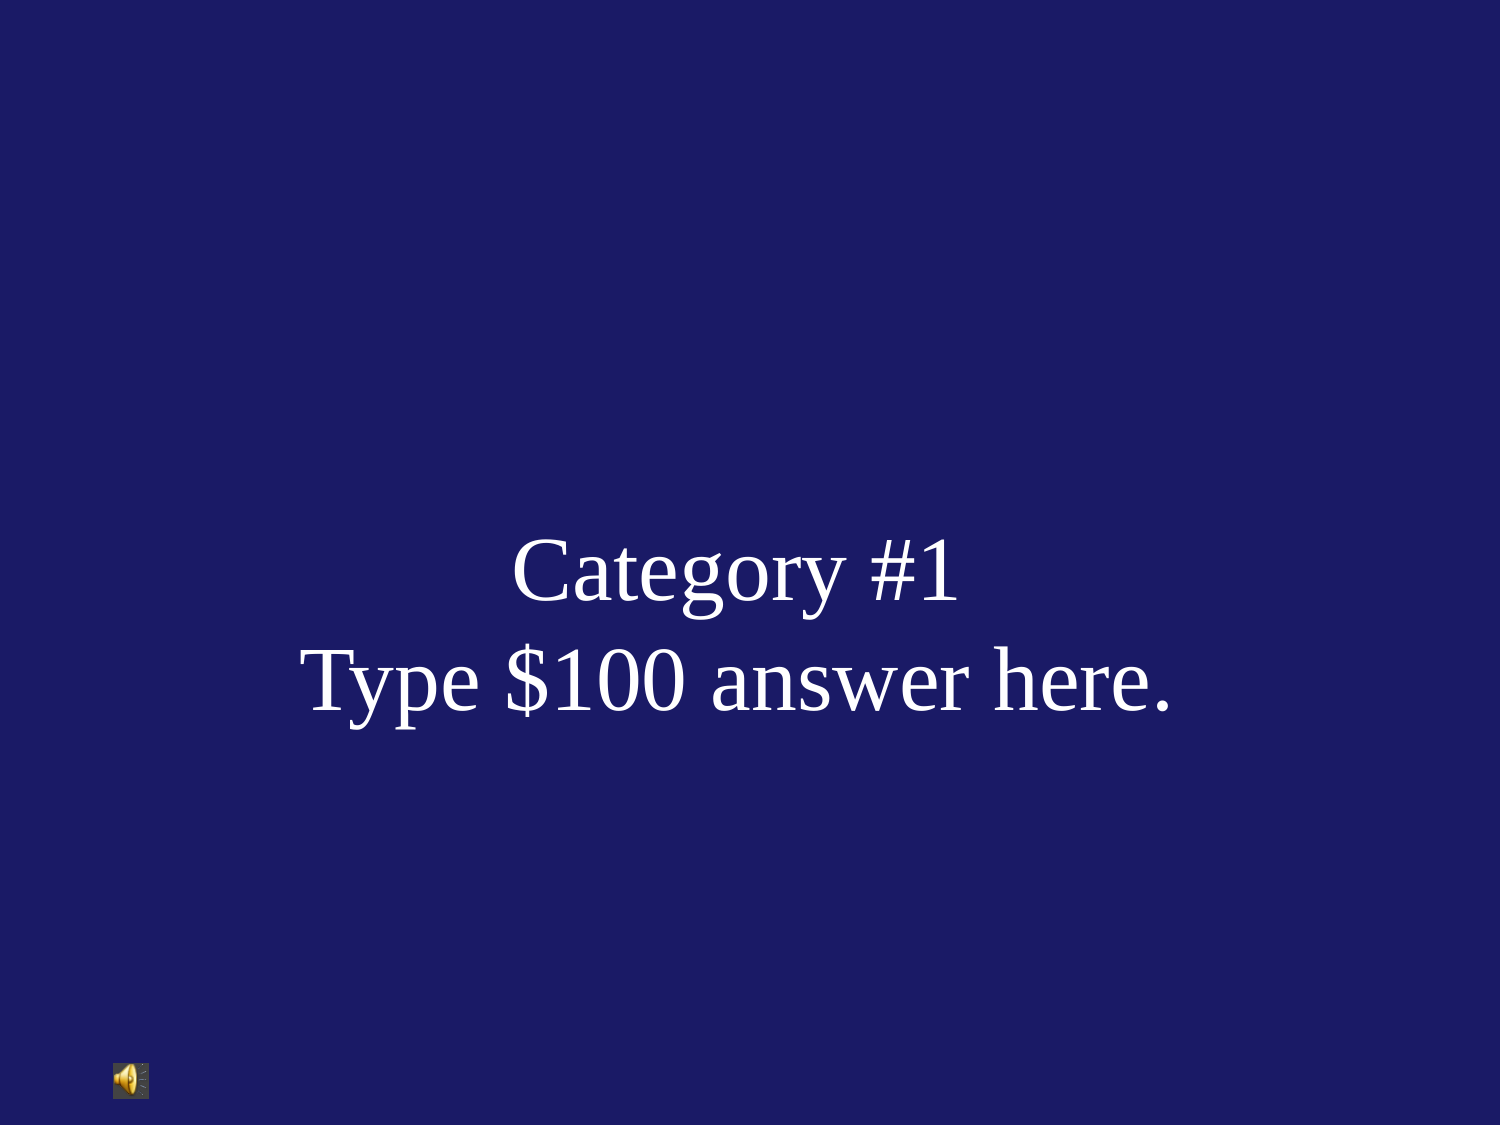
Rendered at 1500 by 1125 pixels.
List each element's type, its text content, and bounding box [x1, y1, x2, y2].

title Category #1 Type $100 answer here. [112, 412, 1363, 826]
picture [112, 1062, 151, 1101]
